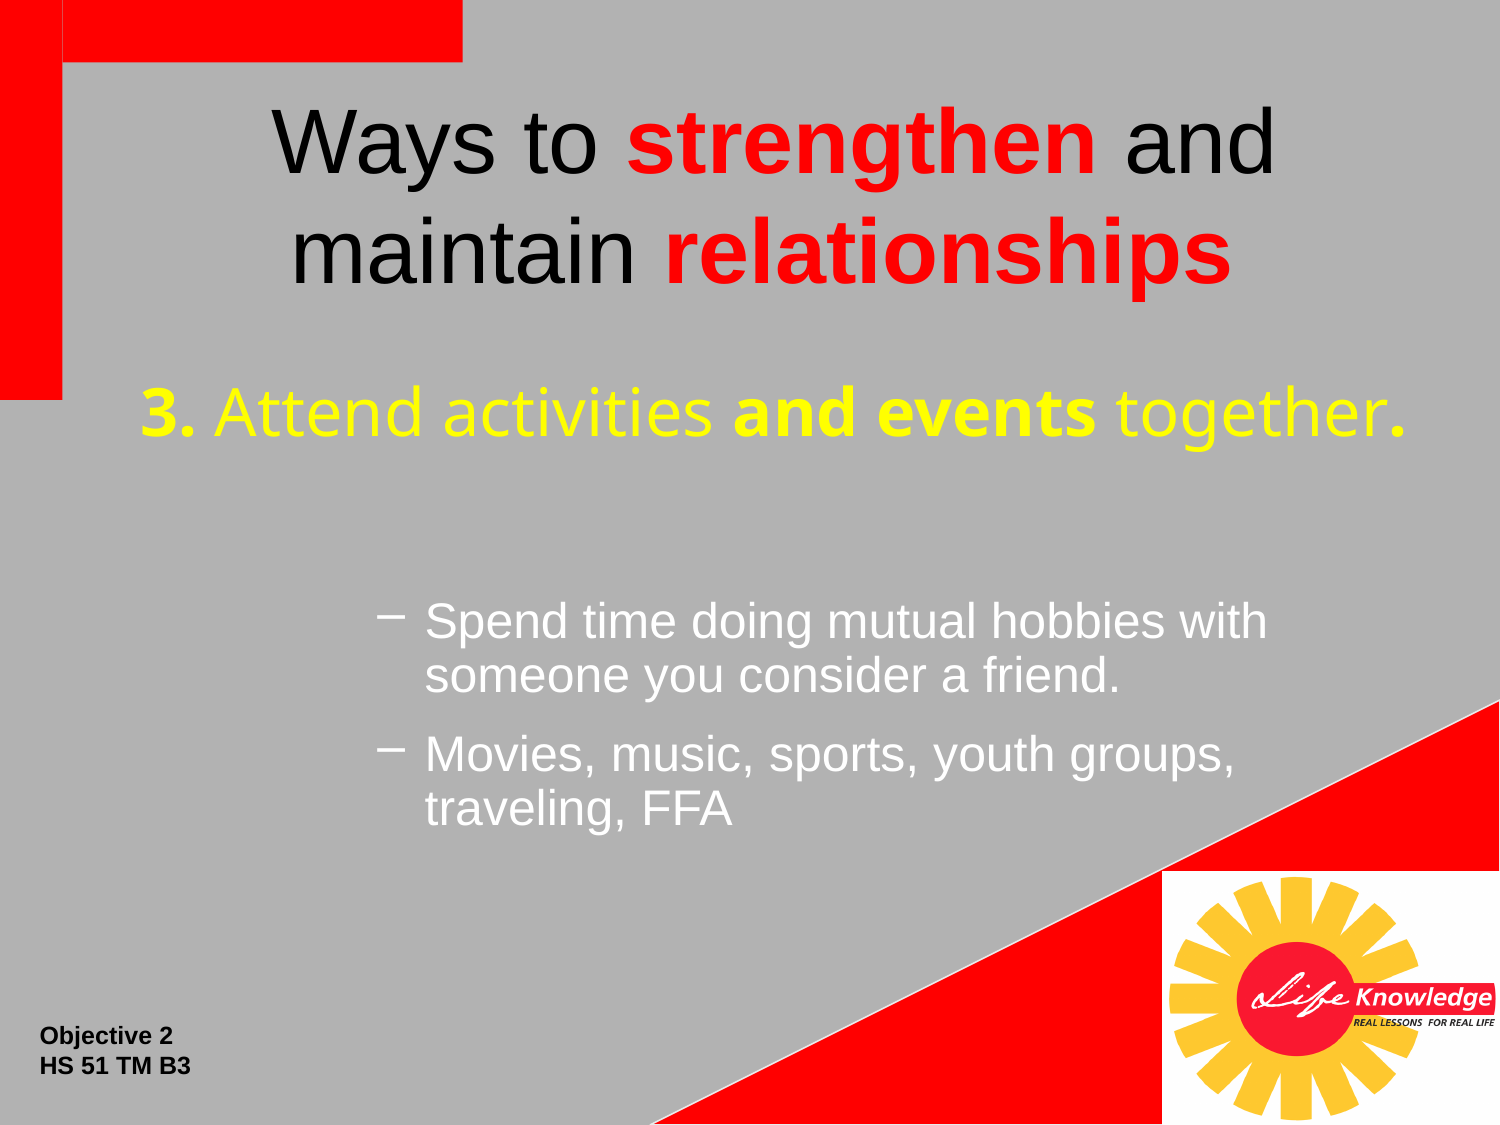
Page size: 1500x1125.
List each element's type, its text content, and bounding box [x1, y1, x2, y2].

text_box Objective 2 HS 51 TM B3 [24, 1012, 214, 1088]
picture [1162, 871, 1500, 1125]
list 3. Attend activities and events together. [124, 361, 1426, 573]
text_box Spend time doing mutual hobbies with someone you consider a friend. Movies, music, sports, youth groups, traveling, FFA [287, 587, 1313, 1050]
title Ways to strengthen and maintain relationships [149, 137, 1401, 310]
